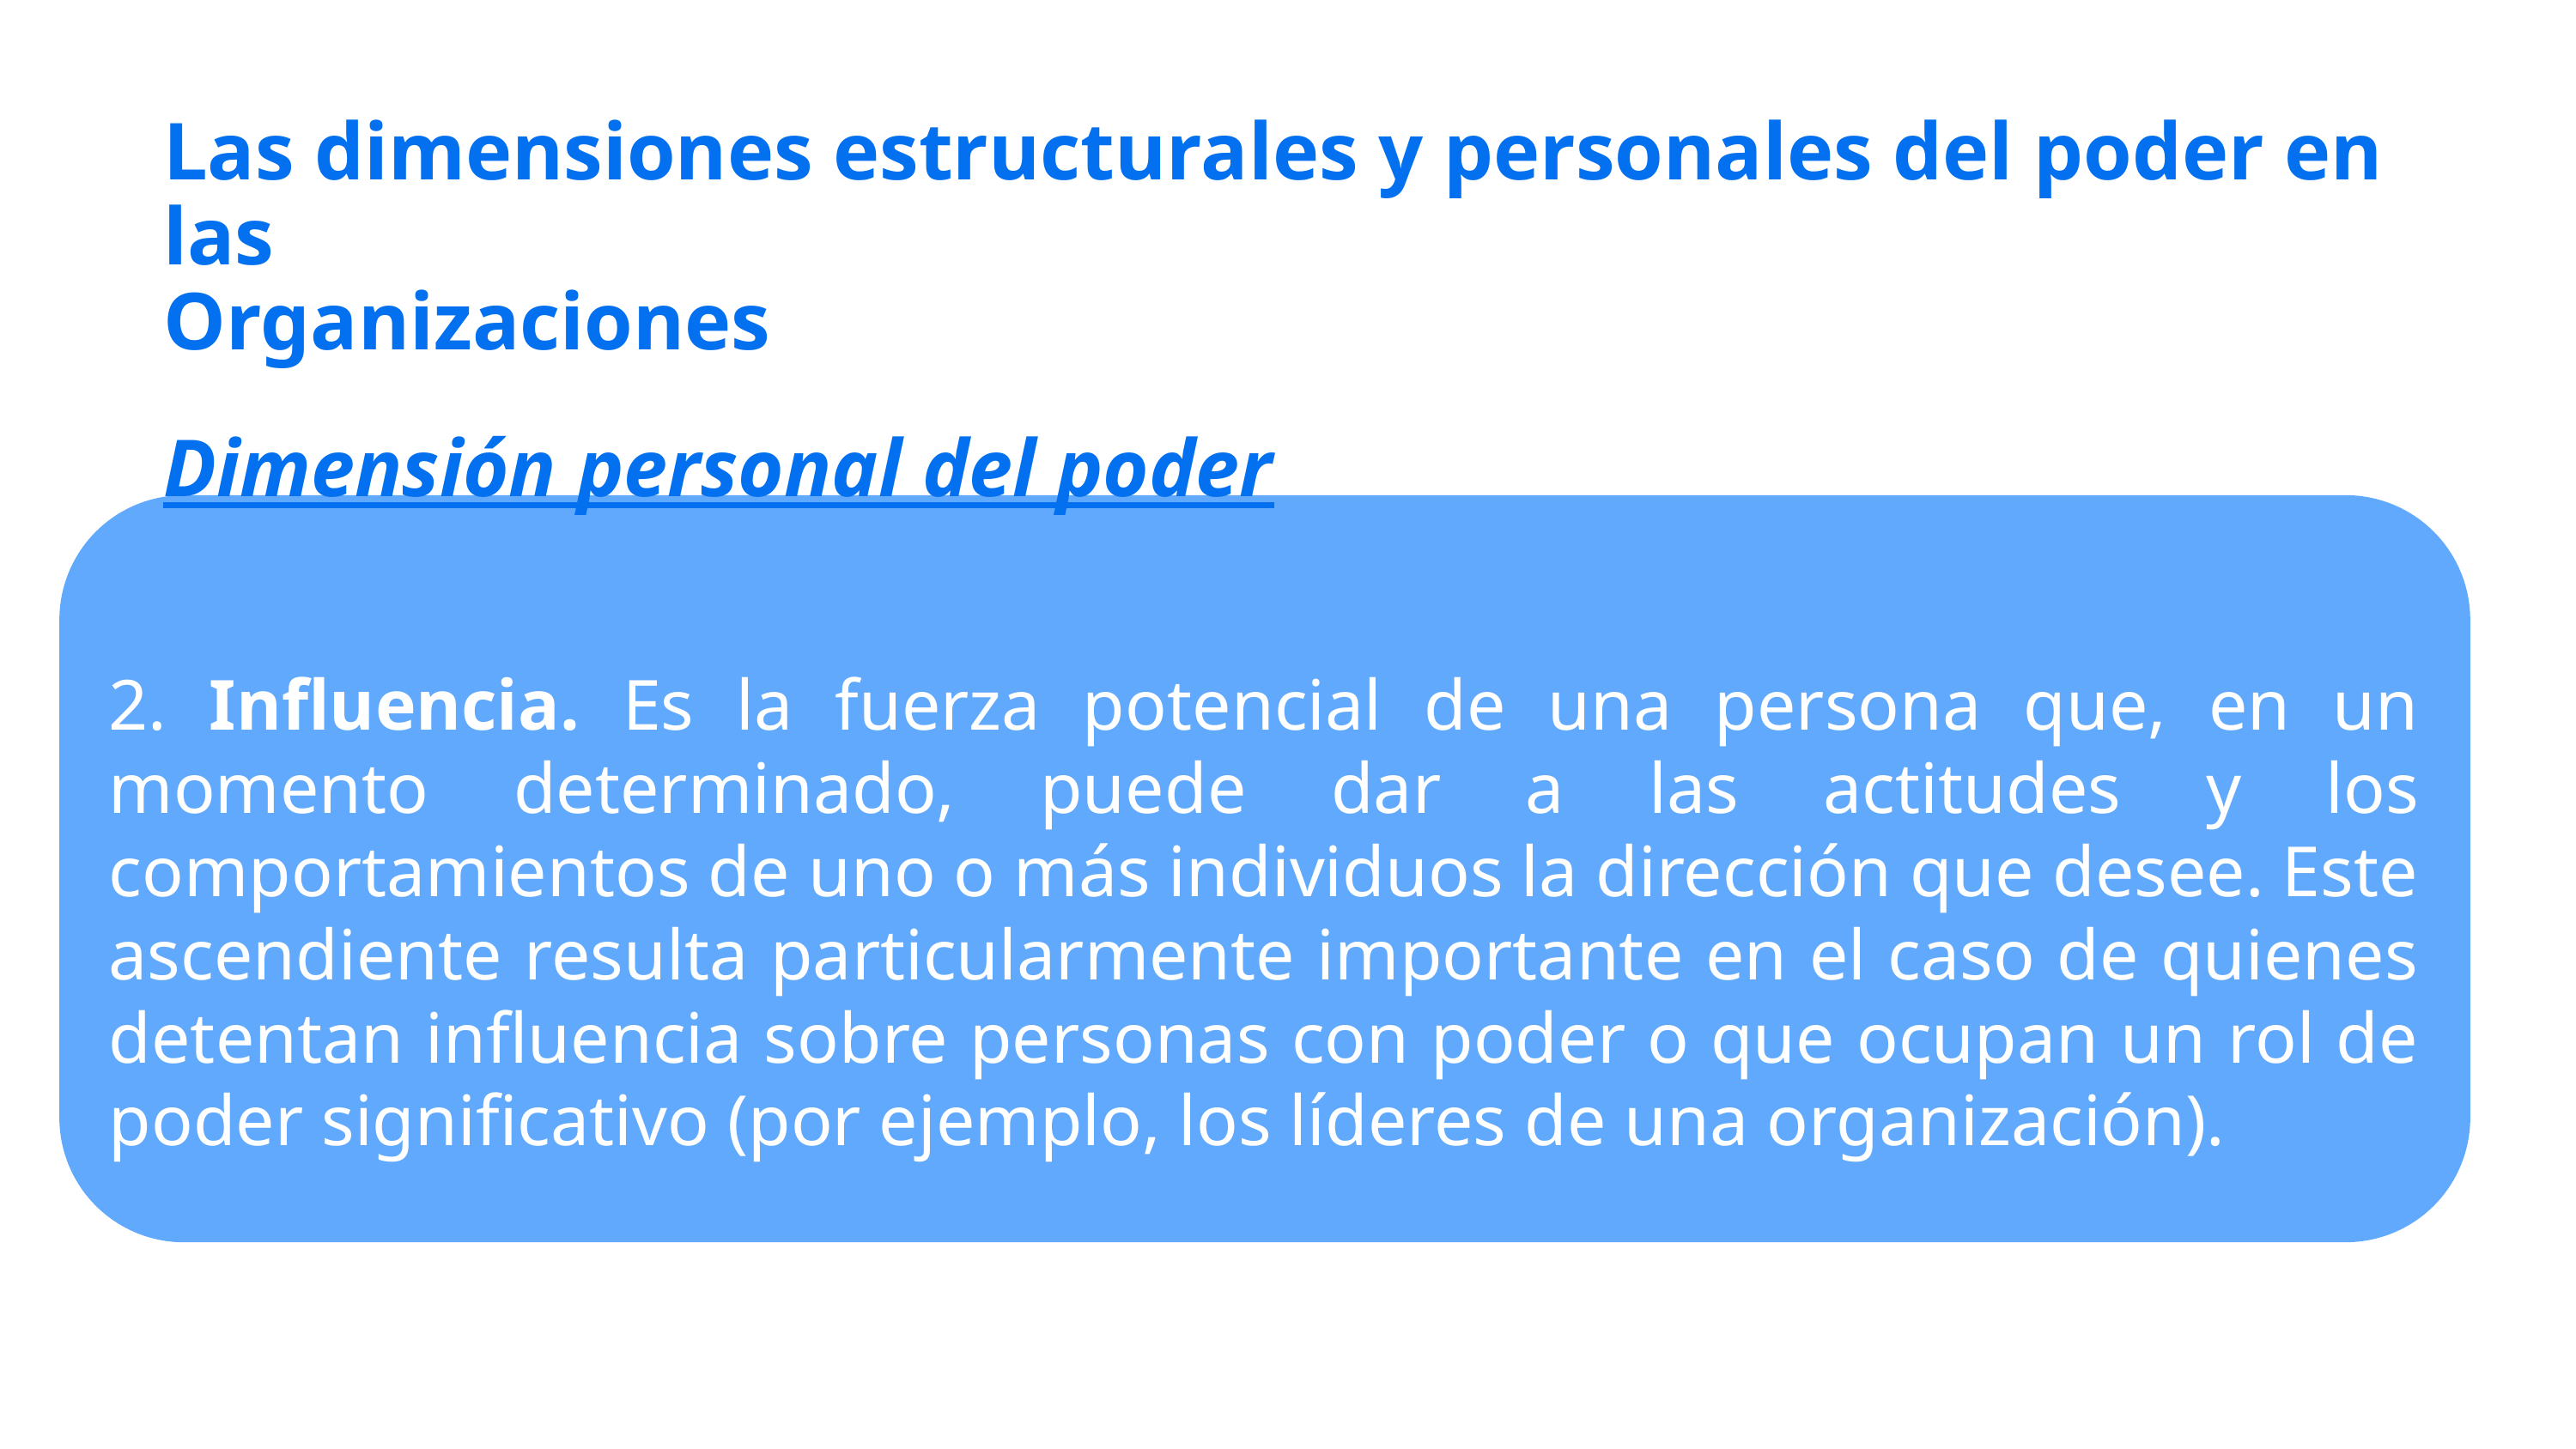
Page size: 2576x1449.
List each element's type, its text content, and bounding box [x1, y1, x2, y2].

text_box 2. Influencia. Es la fuerza potencial de una persona que, en un momento determinado, puede dar a las actitudes y los comportamientos de uno o más individuos la dirección que desee. Este ascendiente resulta particularmente importante en el caso de quienes detentan influencia sobre personas con poder o que ocupan un rol de poder significativo (por ejemplo, los líderes de una organización). [58, 499, 2471, 1243]
text_box Las dimensiones estructurales y personales del poder en las Organizaciones Dimensión personal del poder [150, 106, 2426, 605]
